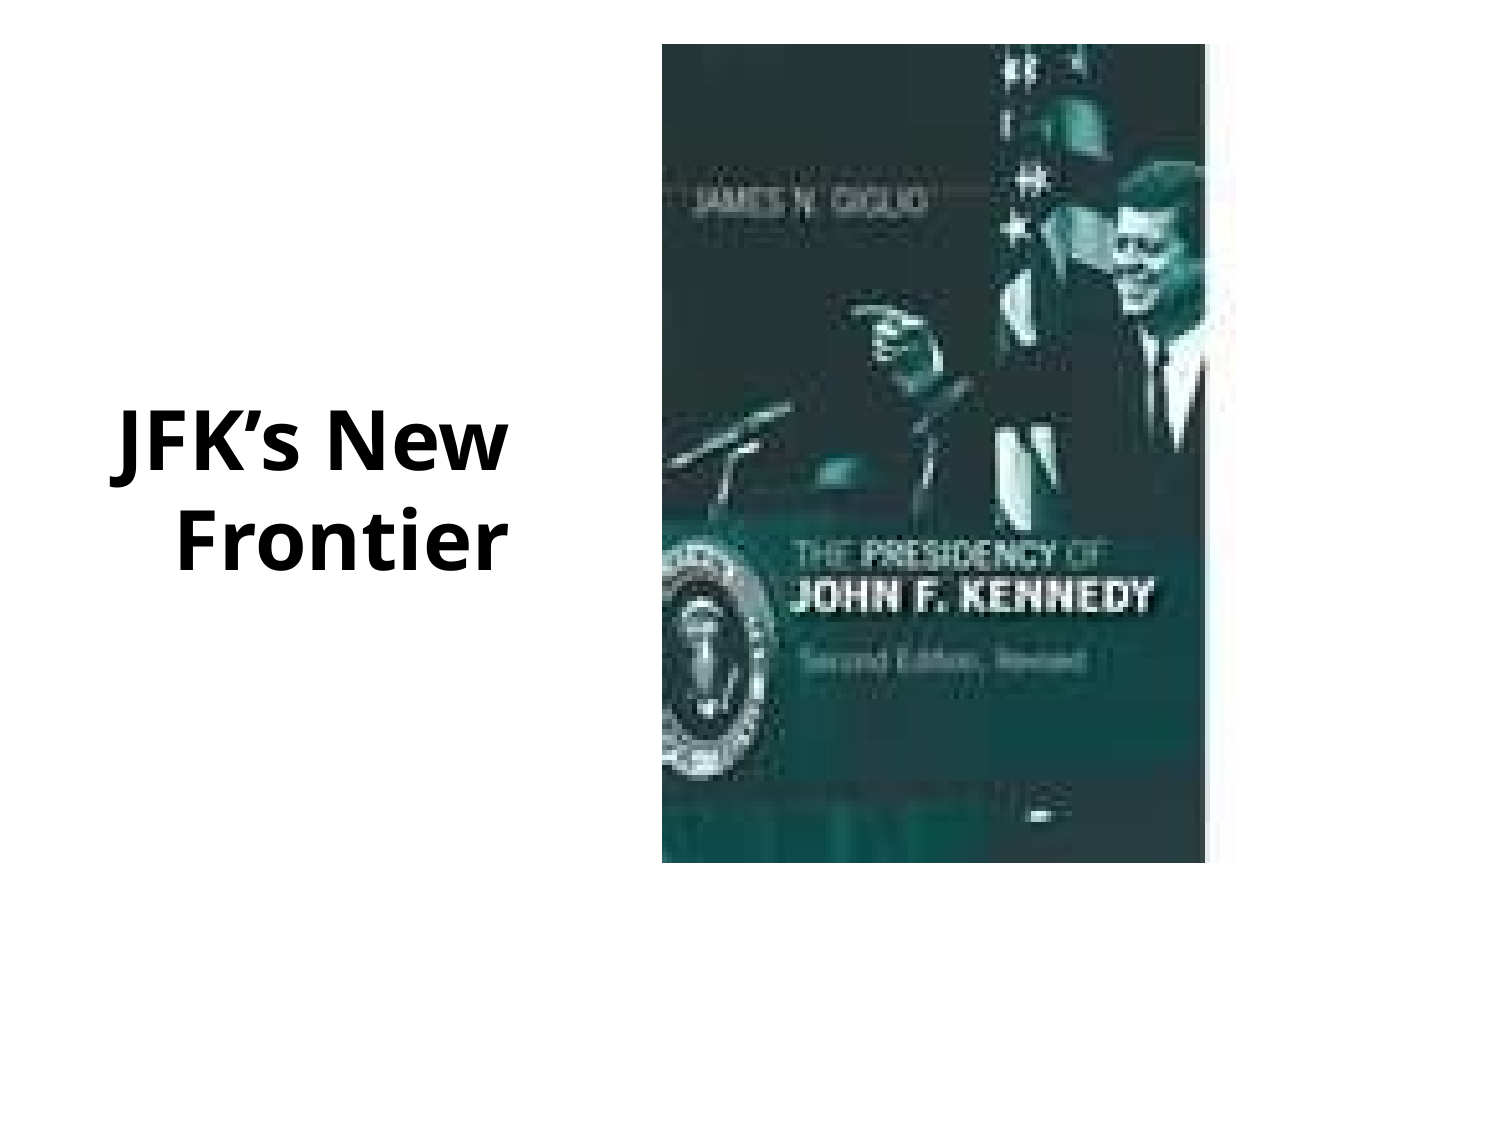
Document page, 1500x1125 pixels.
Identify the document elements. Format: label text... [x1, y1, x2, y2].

title JFK’s New Frontier [0, 412, 526, 563]
picture [662, 44, 1236, 864]
